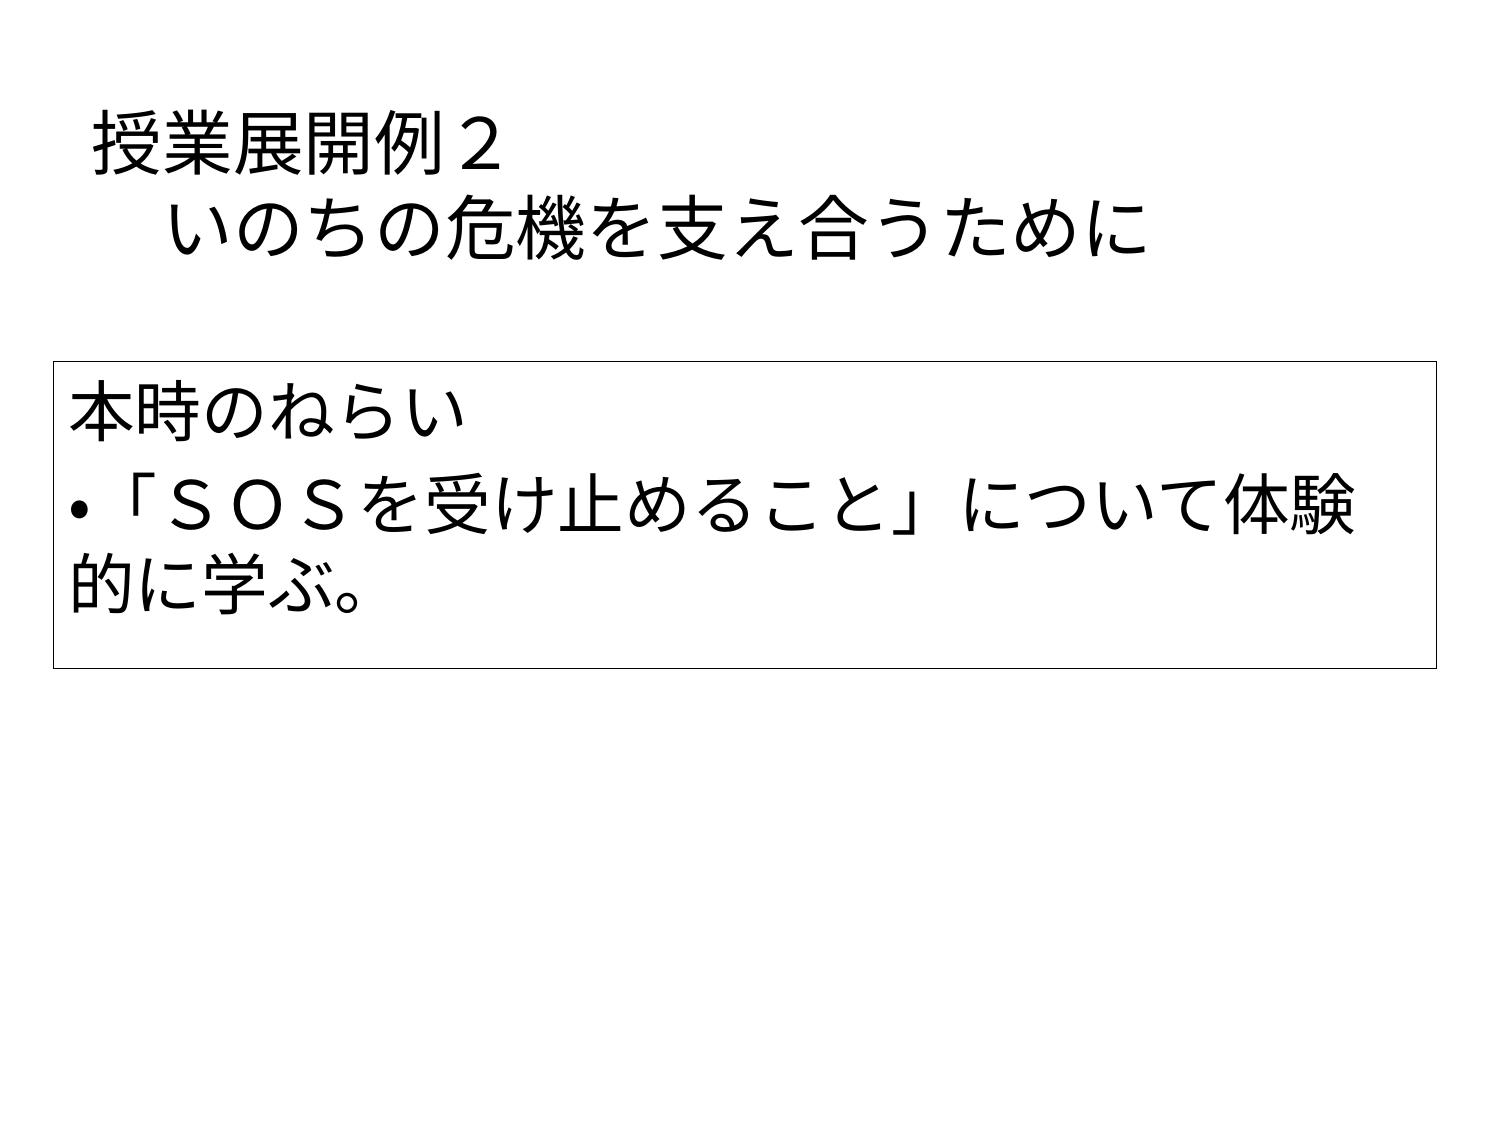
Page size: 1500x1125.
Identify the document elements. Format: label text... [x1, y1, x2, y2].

list 本時のねらい ・「ＳＯＳを受け止めること」について体験的に学ぶ。 [53, 361, 1437, 669]
title 授業展開例２ いのちの危機を支え合うために [76, 90, 1427, 278]
